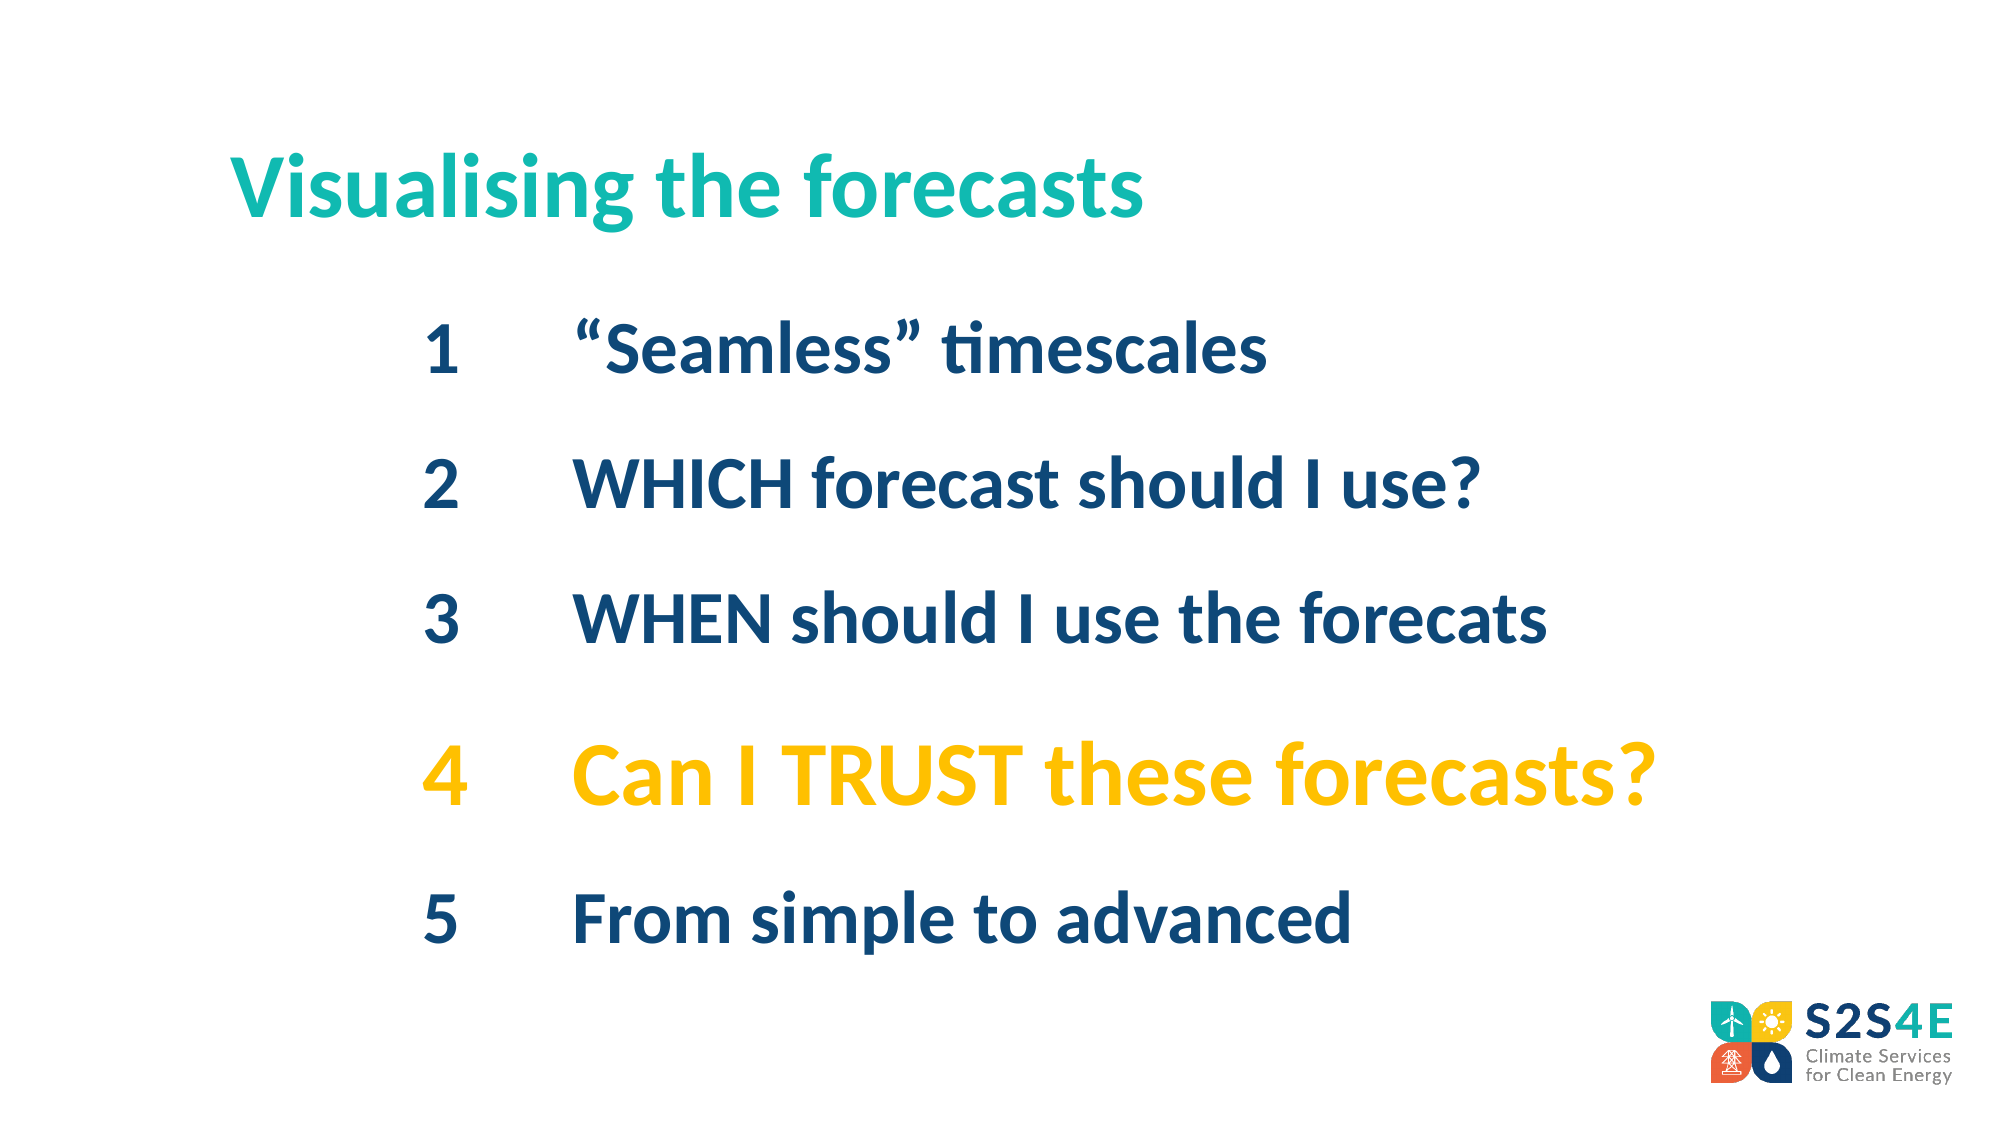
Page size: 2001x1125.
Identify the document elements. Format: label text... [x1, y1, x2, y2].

title 1 “Seamless” timescales 2 WHICH forecast should I use? 3 WHEN should I use the forecats 4 Can I TRUST these forecasts? 5 From simple to advanced [407, 246, 1799, 1052]
picture [1711, 997, 1957, 1086]
text_box Visualising the forecasts [216, 118, 1299, 244]
